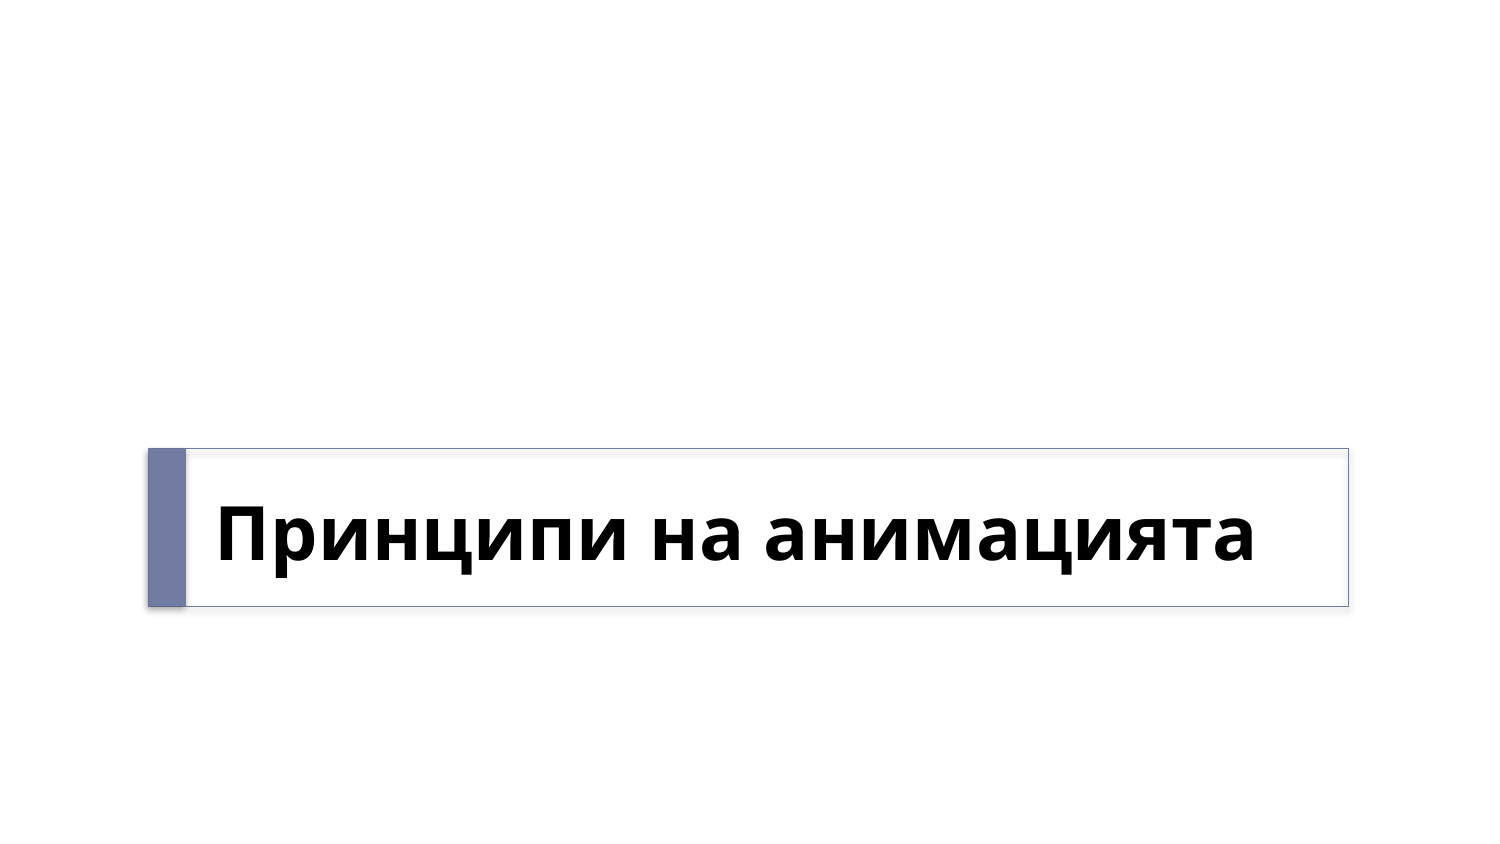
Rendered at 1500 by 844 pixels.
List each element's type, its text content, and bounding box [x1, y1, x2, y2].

title Принципи на анимацията [200, 478, 1320, 600]
